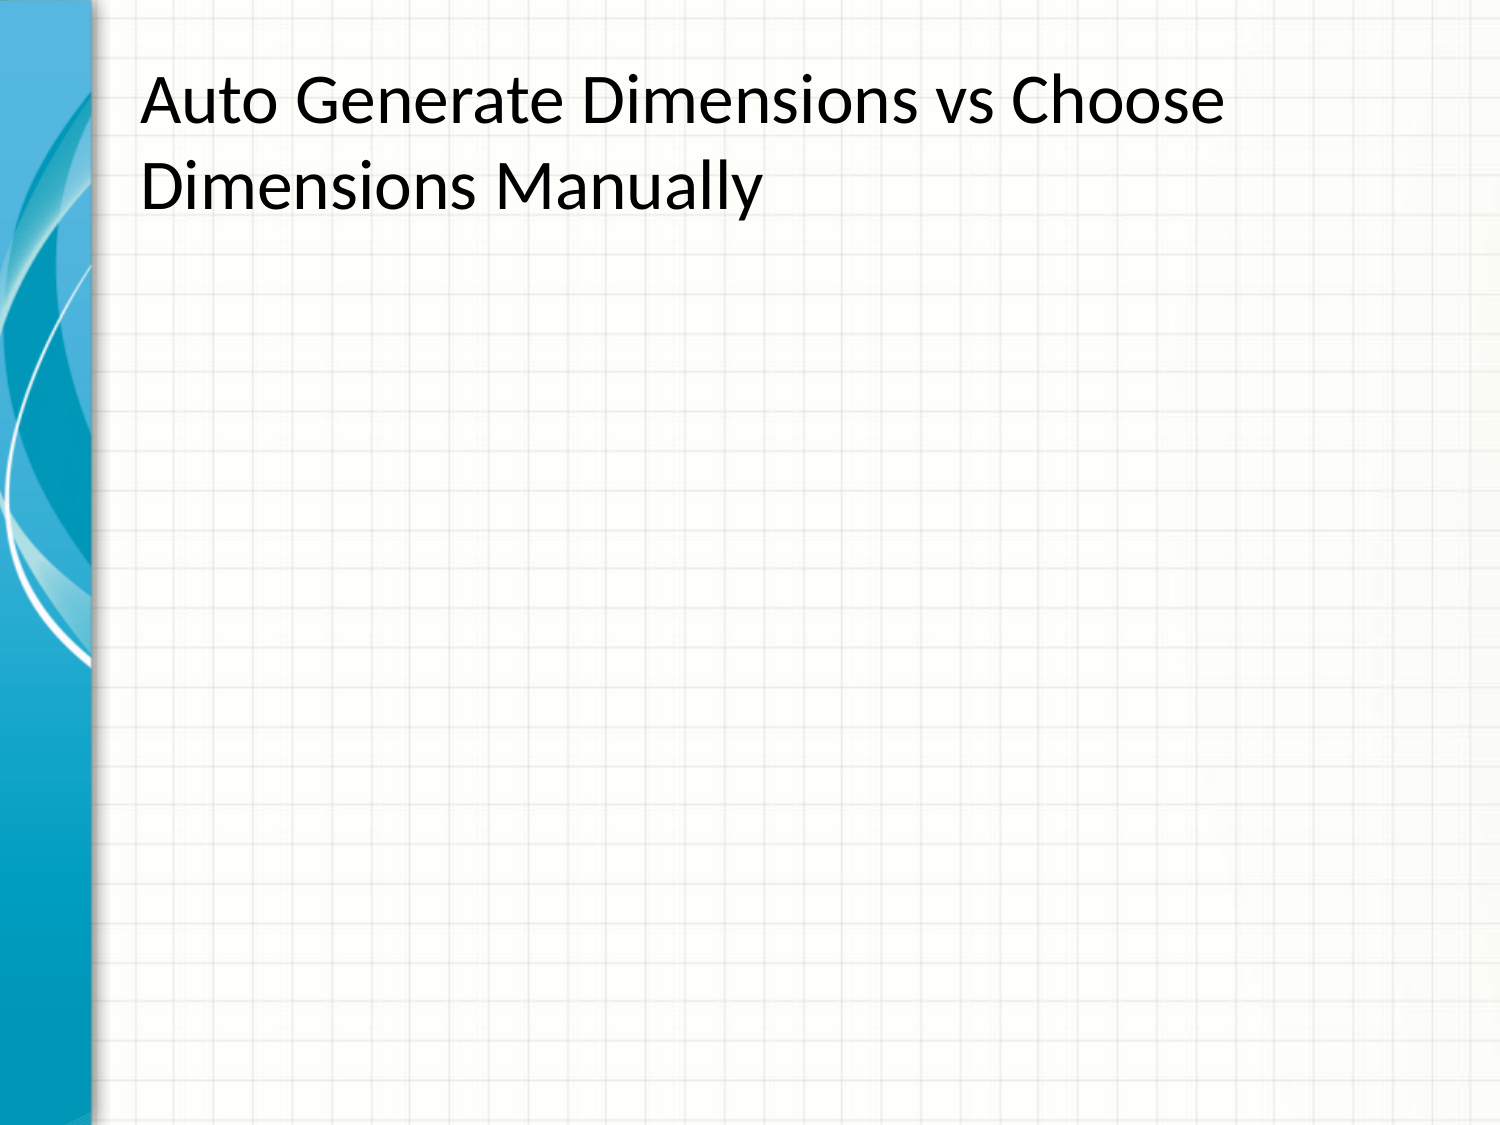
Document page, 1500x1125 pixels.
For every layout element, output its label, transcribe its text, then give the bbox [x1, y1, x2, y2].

picture [0, 0, 1500, 1125]
title Auto Generate Dimensions vs Choose Dimensions Manually [125, 44, 1450, 232]
